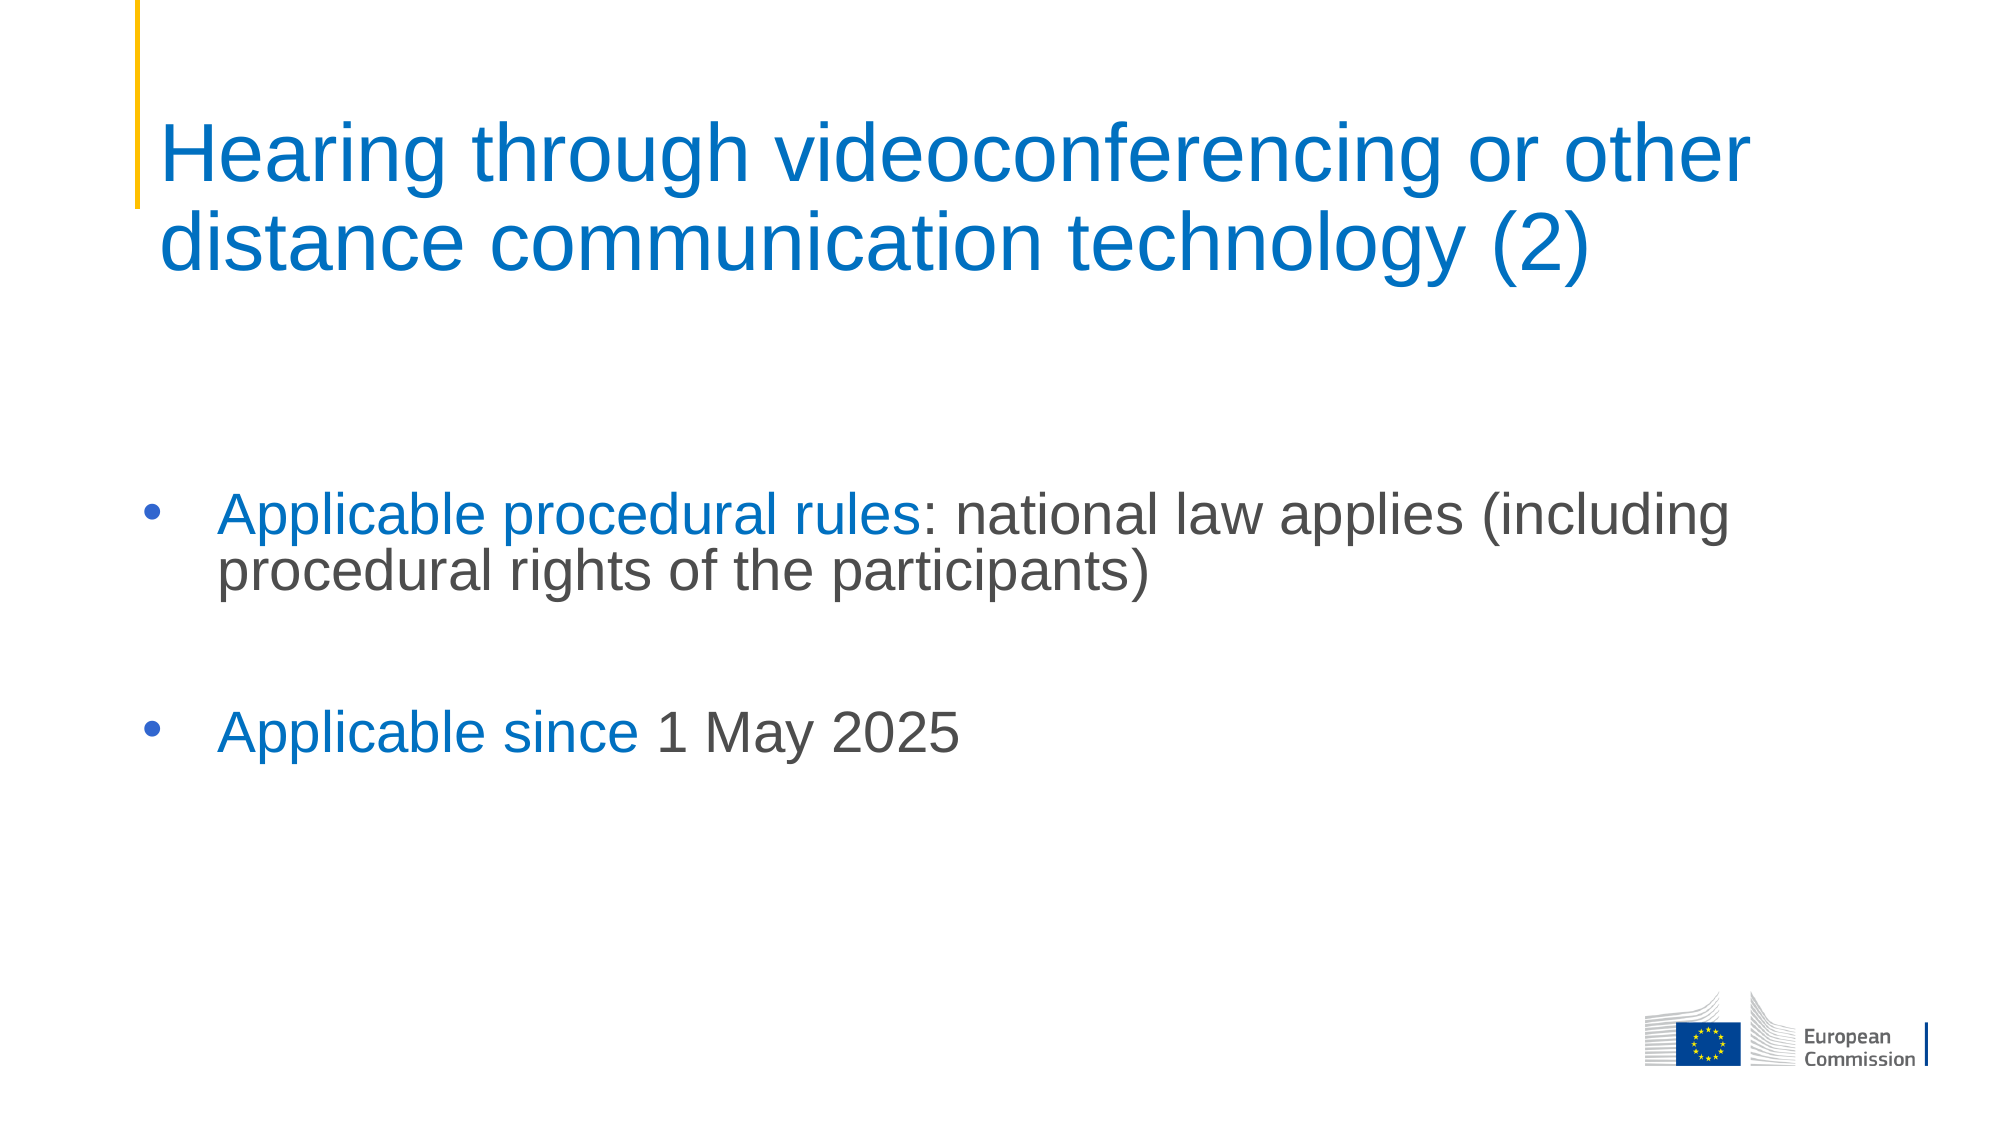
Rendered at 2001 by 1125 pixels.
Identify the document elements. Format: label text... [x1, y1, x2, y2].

title Hearing through videoconferencing or other distance communication technology (2) [144, 101, 1942, 289]
picture [1645, 991, 1928, 1066]
text_box Applicable procedural rules: national law applies (including procedural rights of the participants) Applicable since 1 May 2025 [128, 387, 1810, 772]
